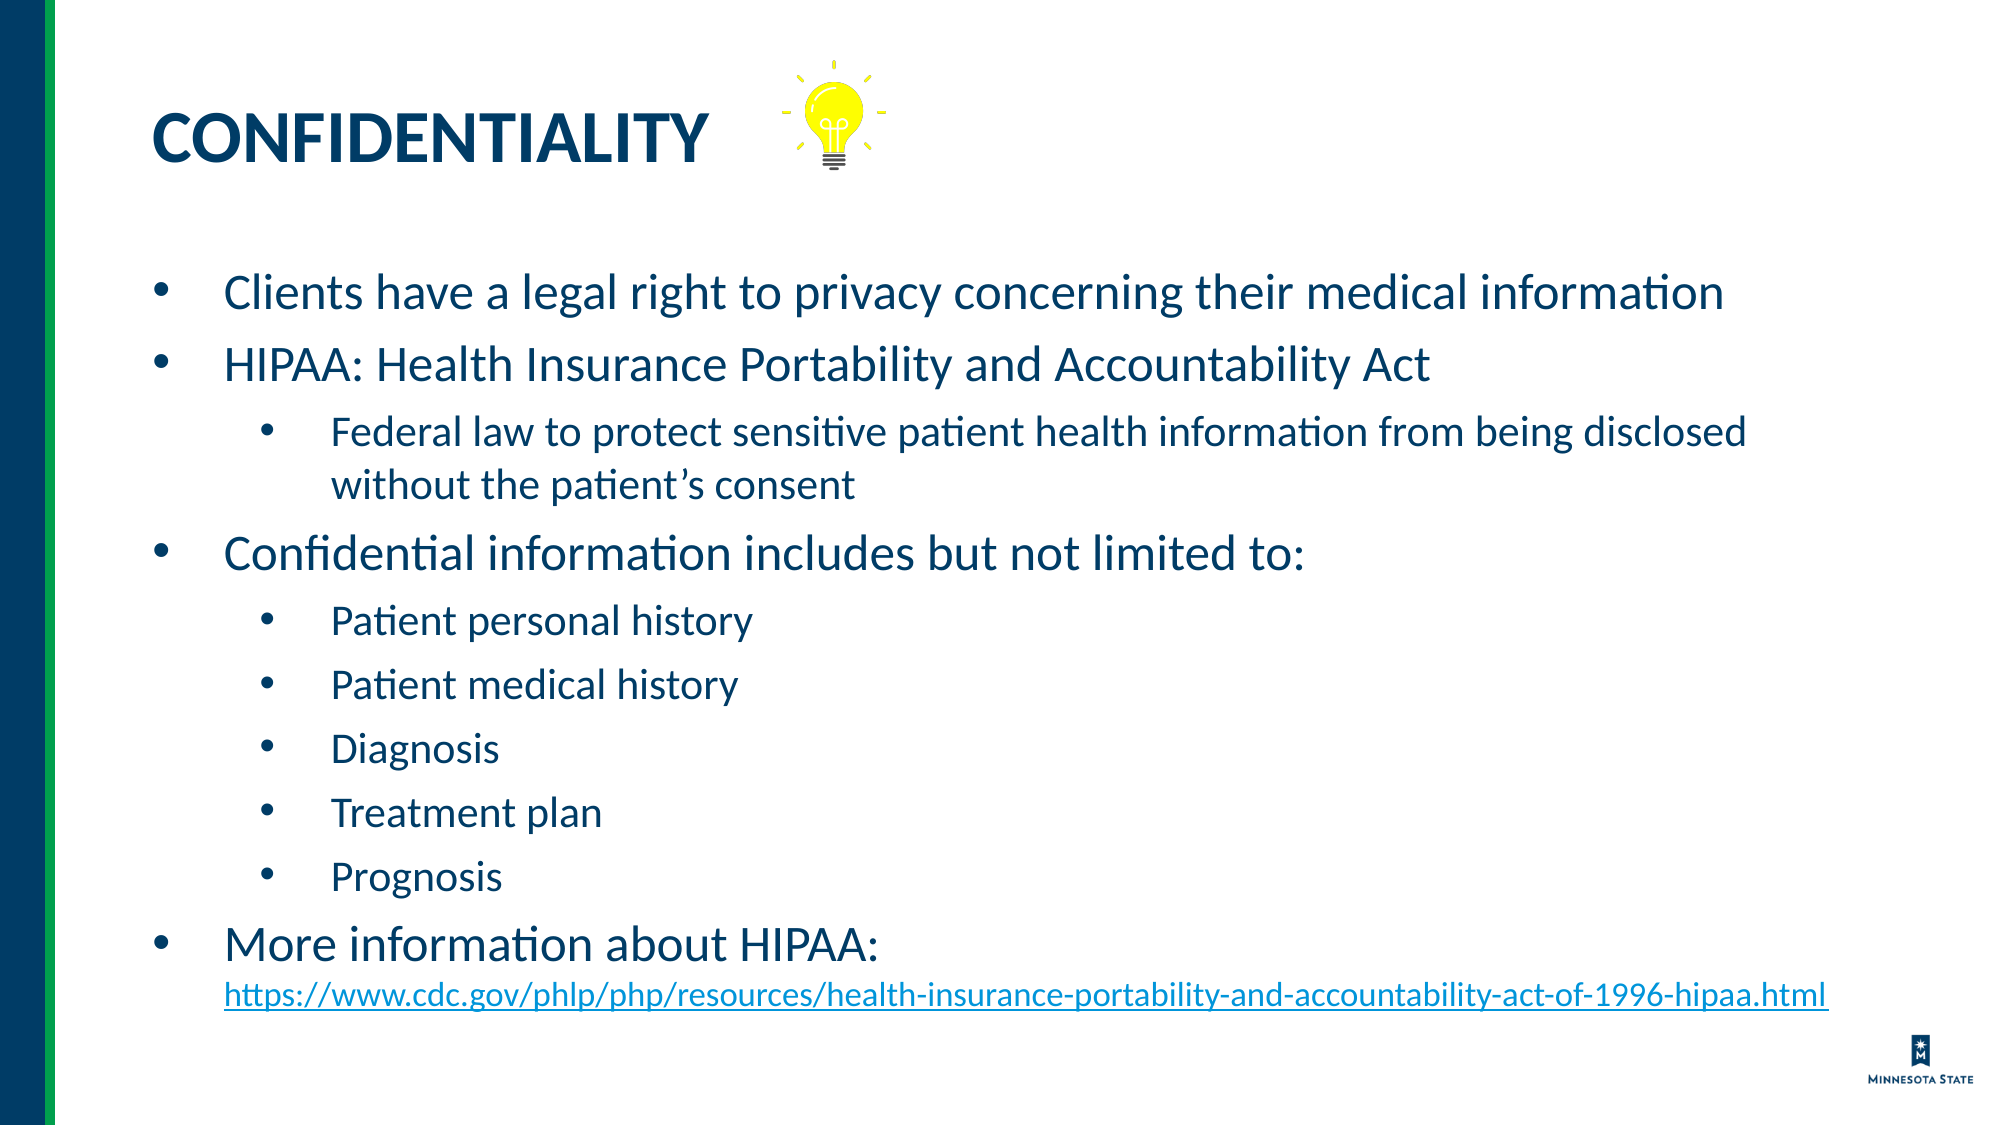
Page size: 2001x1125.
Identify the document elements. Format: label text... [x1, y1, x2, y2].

list Clients have a legal right to privacy concerning their medical information HIPAA: Health Insurance Portability and Accountability Act Federal law to protect sensitive patient health information from being disclosed without the patient’s consent Confidential information includes but not limited to: Patient personal history Patient medical history Diagnosis Treatment plan Prognosis More information about HIPAA: https://www.cdc.gov/phlp/php/resources/health-insurance-portability-and-accountability-act-of-1996-hipaa.html [137, 250, 1863, 1066]
picture [752, 31, 915, 194]
picture [1823, 1028, 2001, 1095]
title CONFIDENTIALITY [137, 59, 1863, 217]
